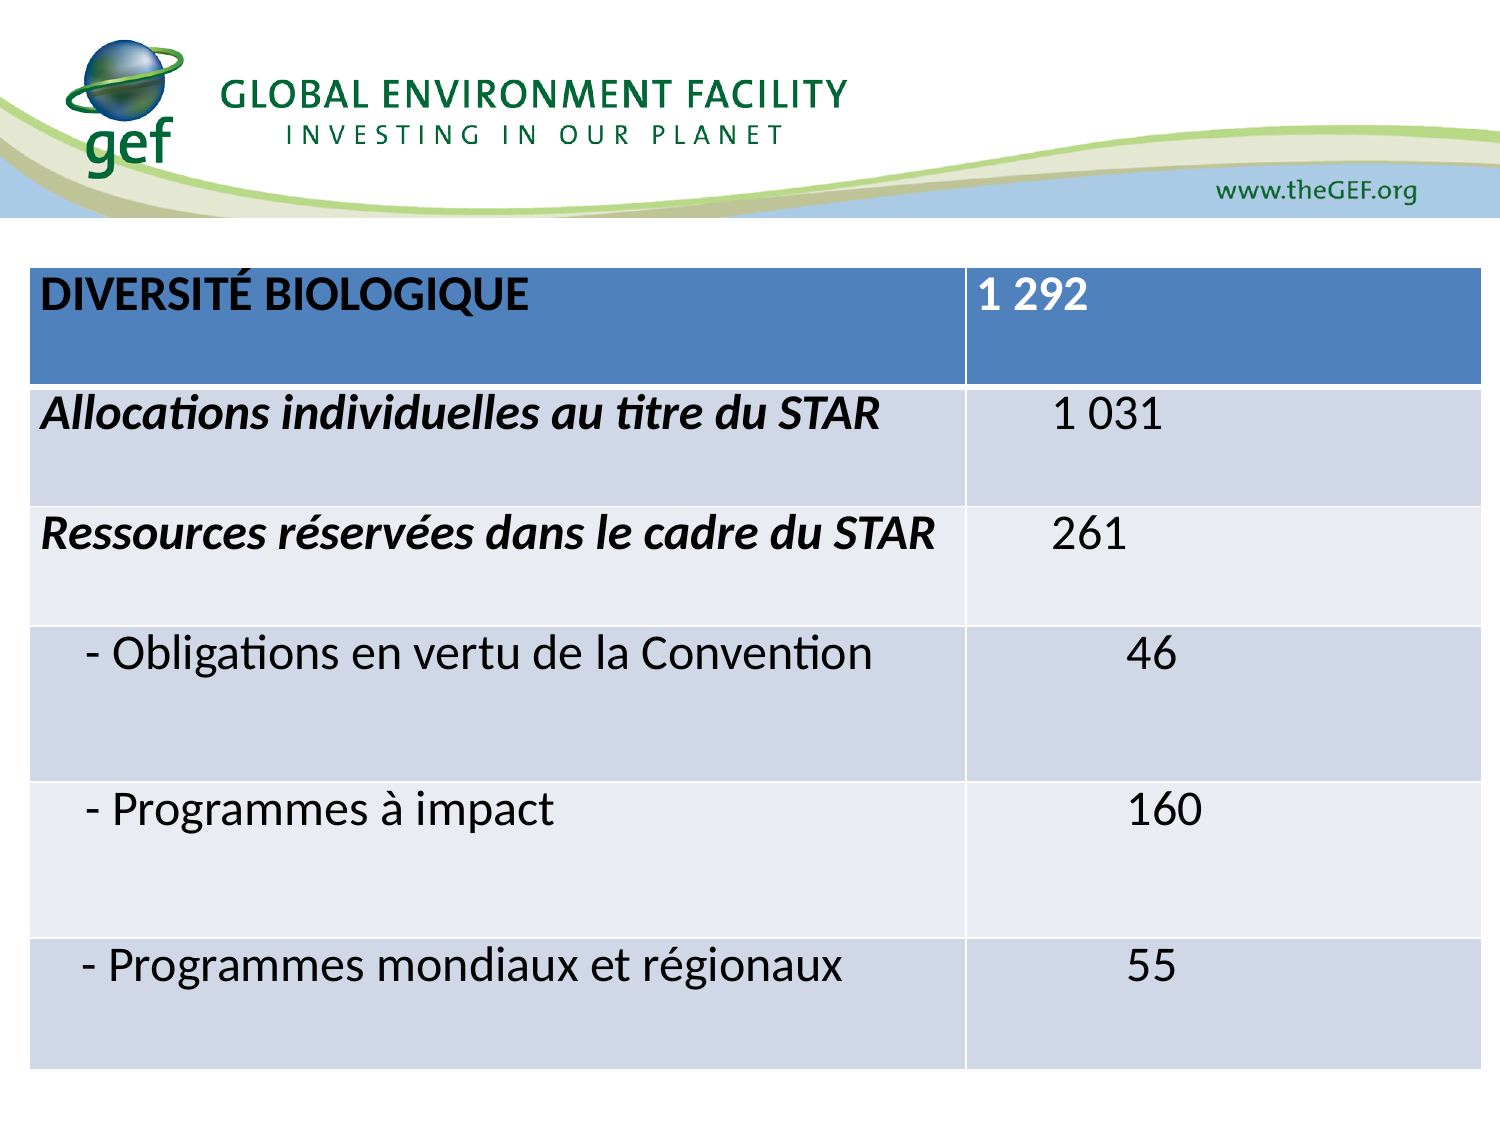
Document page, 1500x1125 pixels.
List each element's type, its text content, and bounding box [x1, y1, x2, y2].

table_cell - Programmes à impact [30, 783, 965, 937]
table_cell 55 [967, 939, 1481, 1069]
table_cell Ressources réservées dans le cadre du STAR [30, 507, 965, 625]
table_header 1 292 [967, 268, 1481, 384]
table_cell 261 [967, 507, 1481, 625]
table_cell - Programmes mondiaux et régionaux [30, 939, 965, 1069]
table_cell 1 031 [967, 390, 1481, 506]
picture [0, 12, 1500, 218]
table_cell Allocations individuelles au titre du STAR [30, 390, 965, 506]
table_cell - Obligations en vertu de la Convention [30, 627, 965, 781]
table_cell 160 [967, 783, 1481, 937]
table_header DIVERSITÉ BIOLOGIQUE [30, 268, 965, 384]
table_cell 46 [967, 627, 1481, 781]
